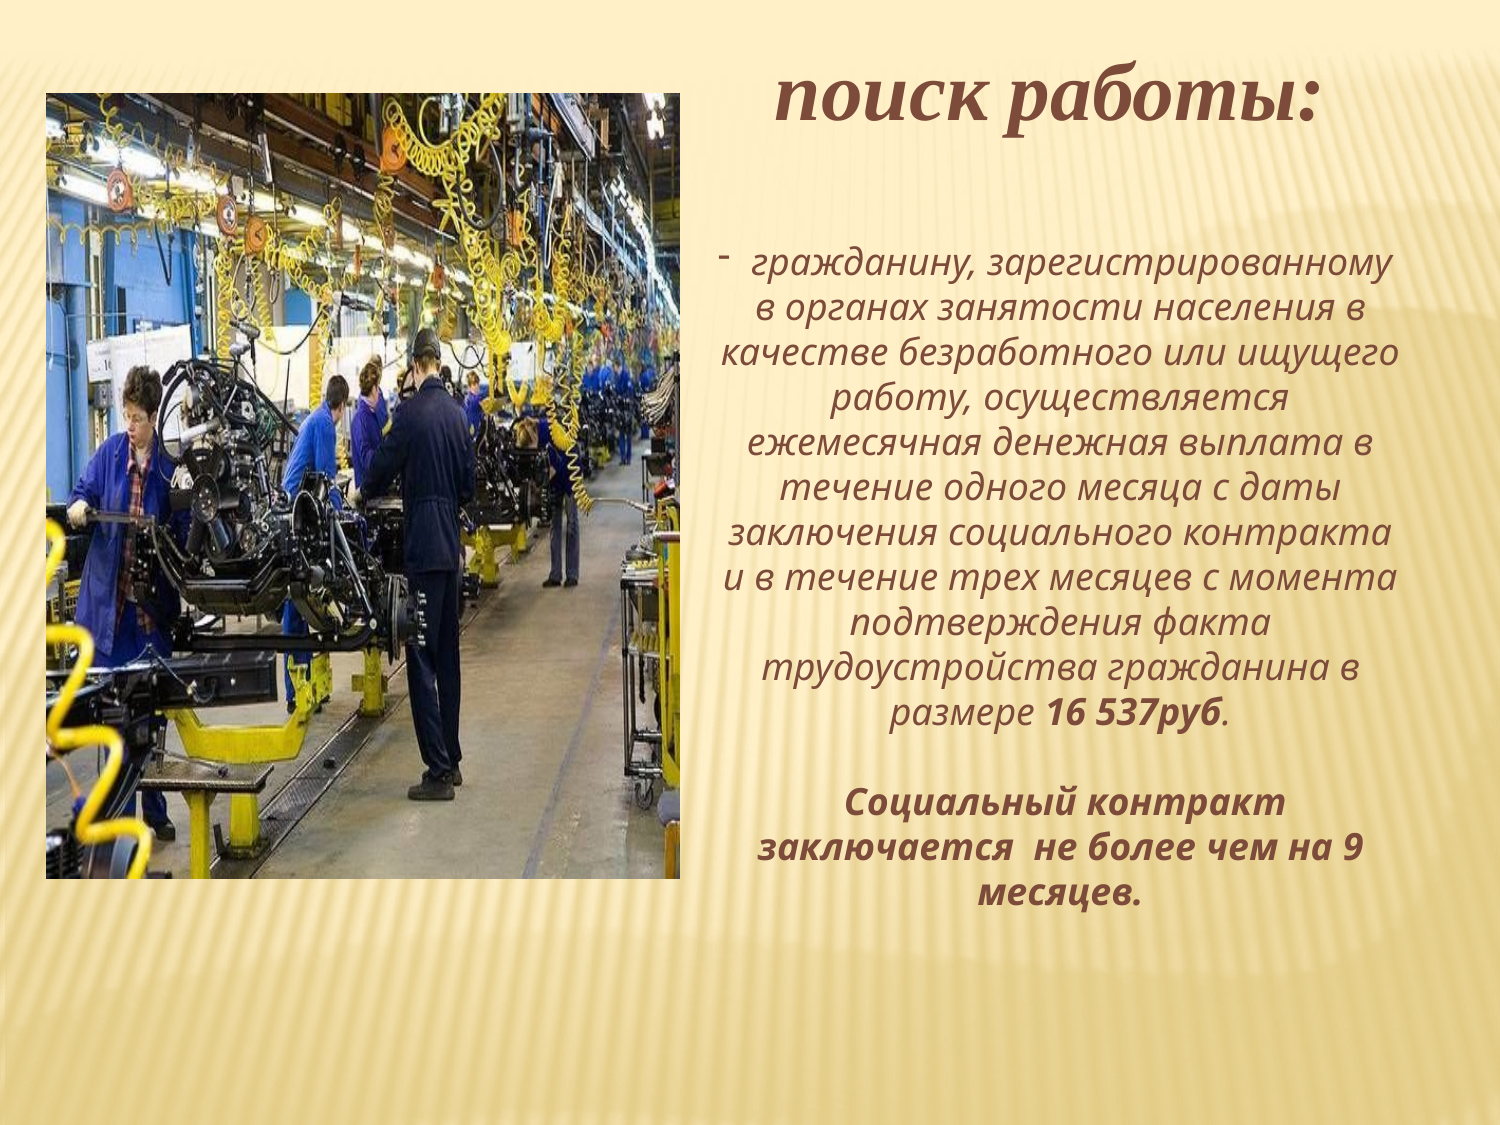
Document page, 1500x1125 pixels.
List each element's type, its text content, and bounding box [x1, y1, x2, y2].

picture [46, 93, 680, 880]
text_box поиск работы: гражданину, зарегистрированному в органах занятости населения в качестве безработного или ищущего работу, осуществляется ежемесячная денежная выплата в течение одного месяца с даты заключения социального контракта и в течение трех месяцев с момента подтверждения факта трудоустройства гражданина в размере 16 537руб. Социальный контракт заключается не более чем на 9 месяцев. [703, 30, 1418, 920]
